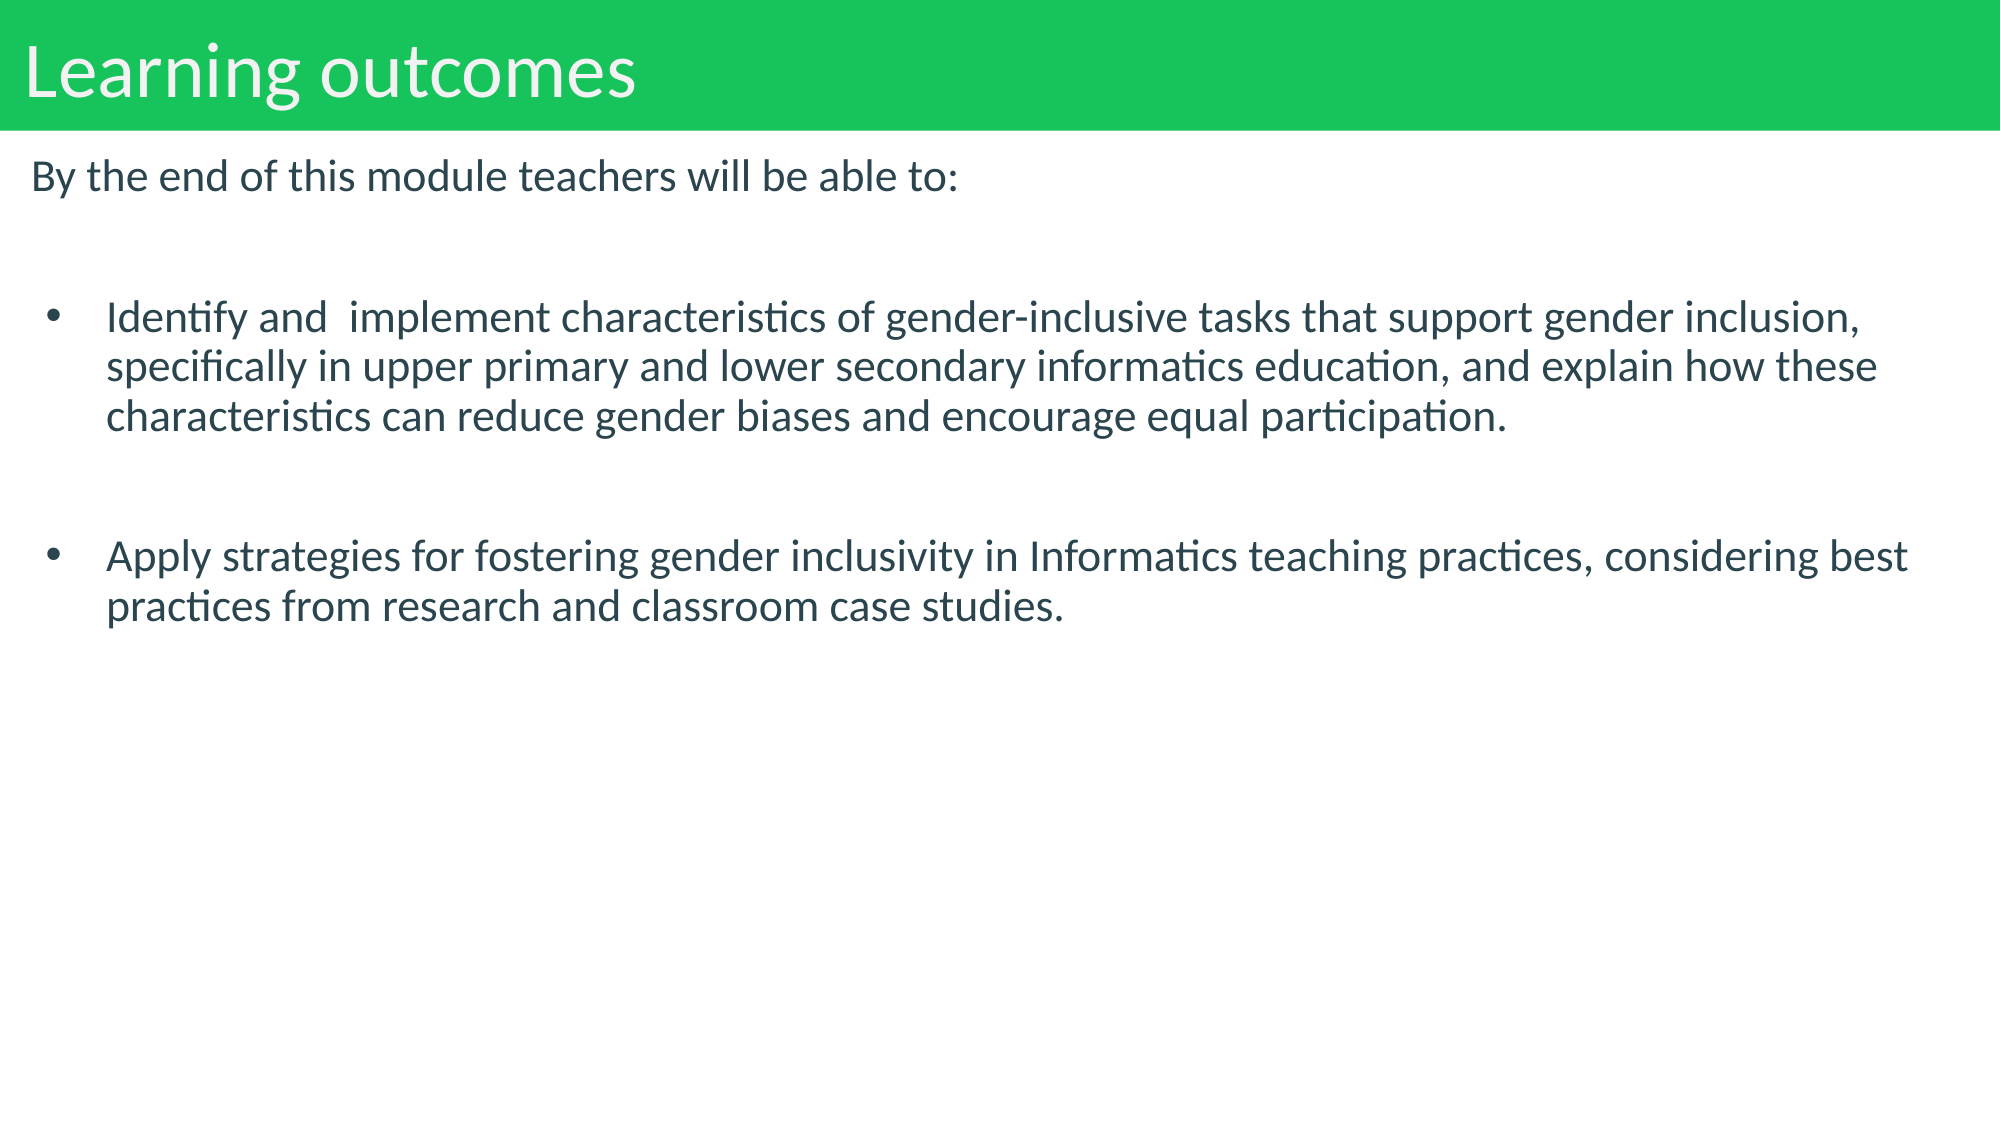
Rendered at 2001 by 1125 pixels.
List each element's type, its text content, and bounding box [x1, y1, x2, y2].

list By the end of this module teachers will be able to: Identify and implement characteristics of gender-inclusive tasks that support gender inclusion, specifically in upper primary and lower secondary informatics education, and explain how these characteristics can reduce gender biases and encourage equal participation. Apply strategies for fostering gender inclusivity in Informatics teaching practices, considering best practices from research and classroom case studies. [16, 144, 1976, 1108]
title Learning outcomes [16, 13, 1976, 131]
